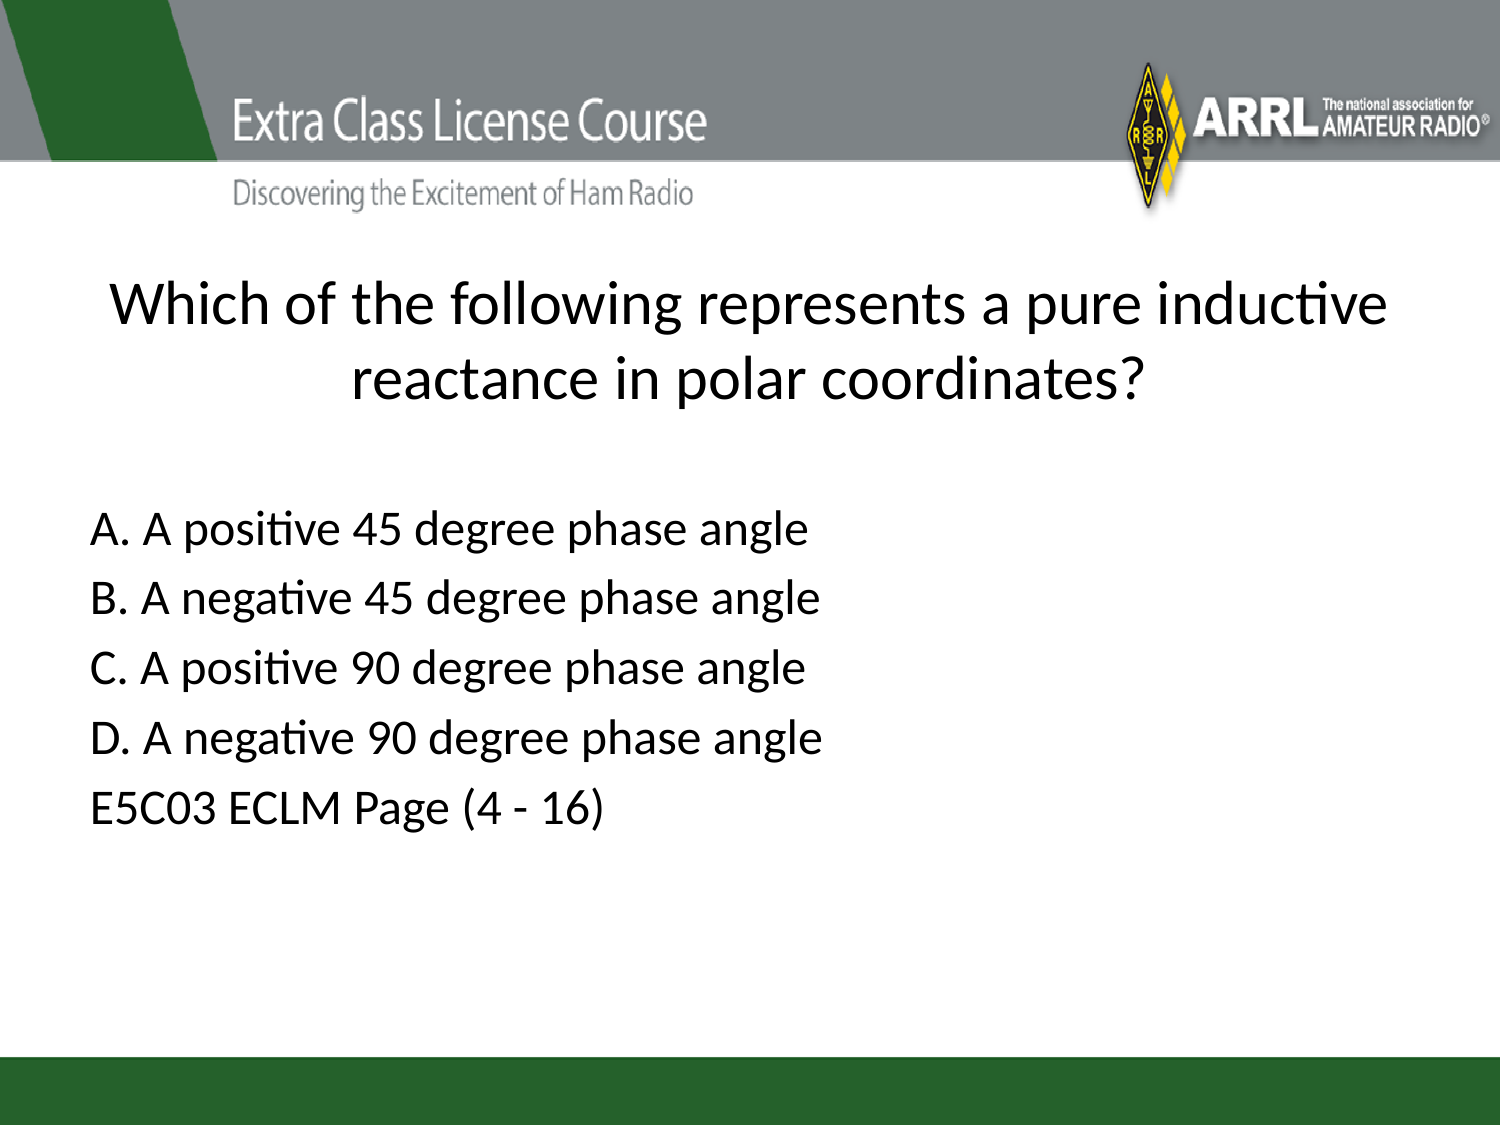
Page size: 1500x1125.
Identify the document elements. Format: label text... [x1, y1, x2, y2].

list A. A positive 45 degree phase angle B. A negative 45 degree phase angle C. A positive 90 degree phase angle D. A negative 90 degree phase angle E5C03 ECLM Page (4 - 16) [75, 487, 1425, 1005]
title Which of the following represents a pure inductive reactance in polar coordinates? [75, 254, 1425, 435]
picture [0, 0, 1500, 1125]
